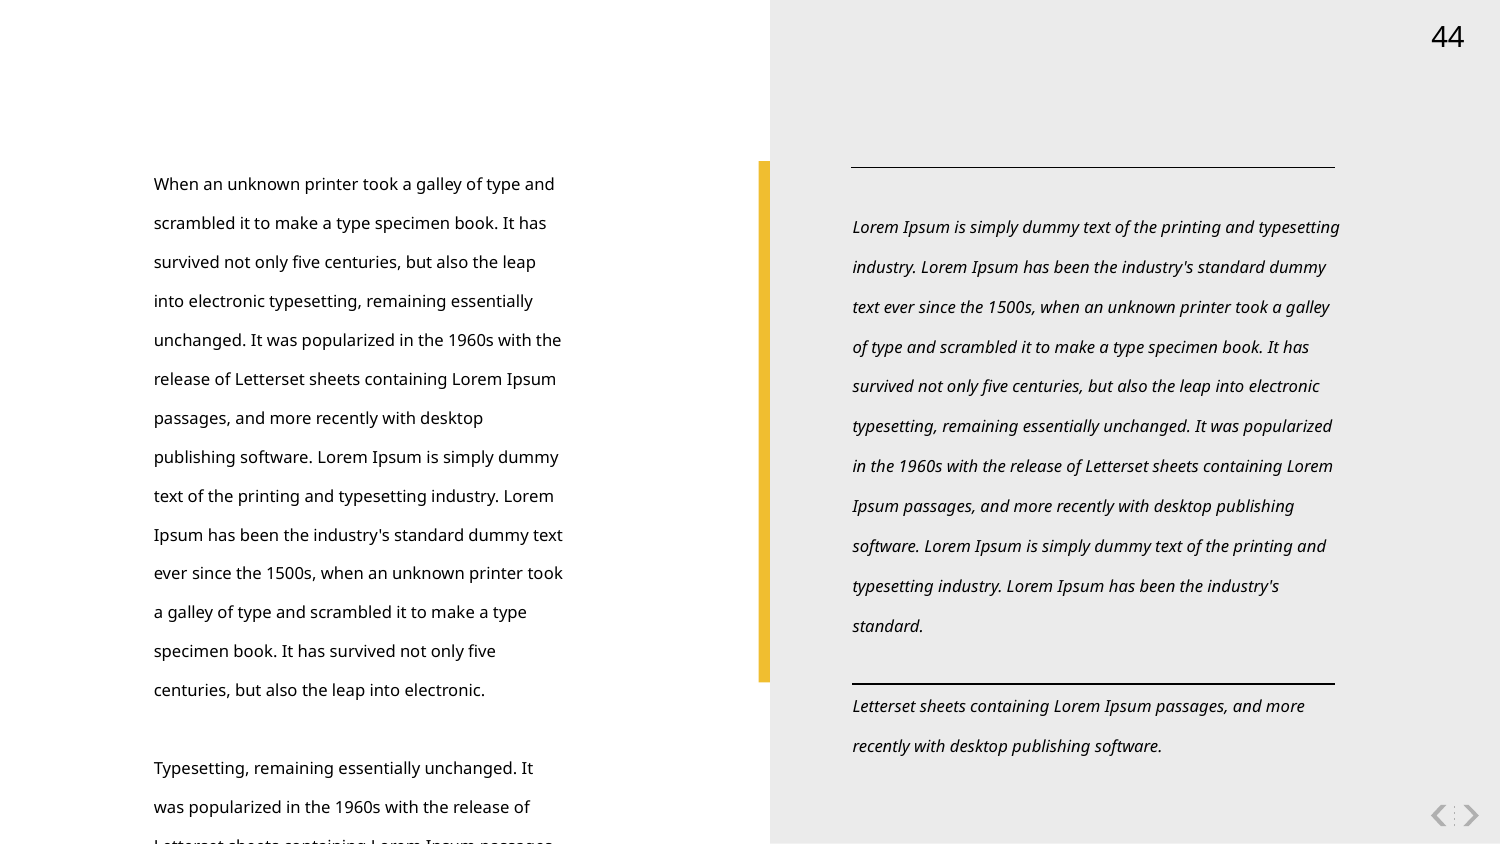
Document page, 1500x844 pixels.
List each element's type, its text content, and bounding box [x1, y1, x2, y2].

text_box When an unknown printer took a galley of type and scrambled it to make a type specimen book. It has survived not only five centuries, but also the leap into electronic typesetting, remaining essentially unchanged. It was popularized in the 1960s with the release of Letterset sheets containing Lorem Ipsum passages, and more recently with desktop publishing software. Lorem Ipsum is simply dummy text of the printing and typesetting industry. Lorem Ipsum has been the industry's standard dummy text ever since the 1500s, when an unknown printer took a galley of type and scrambled it to make a type specimen book. It has survived not only five centuries, but also the leap into electronic. Typesetting, remaining essentially unchanged. It was popularized in the 1960s with the release of Letterset sheets containing Lorem Ipsum passages, and more recently with desktop publishing software. [142, 149, 578, 695]
text_box [770, 0, 1500, 844]
text_box [758, 161, 770, 683]
text_box Lorem Ipsum is simply dummy text of the printing and typesetting industry. Lorem Ipsum has been the industry's standard dummy text ever since the 1500s, when an unknown printer took a galley of type and scrambled it to make a type specimen book. It has survived not only five centuries, but also the leap into electronic typesetting, remaining essentially unchanged. It was popularized in the 1960s with the release of Letterset sheets containing Lorem Ipsum passages, and more recently with desktop publishing software. Lorem Ipsum is simply dummy text of the printing and typesetting industry. Lorem Ipsum has been the industry's standard. Letterset sheets containing Lorem Ipsum passages, and more recently with desktop publishing software. [841, 191, 1358, 619]
